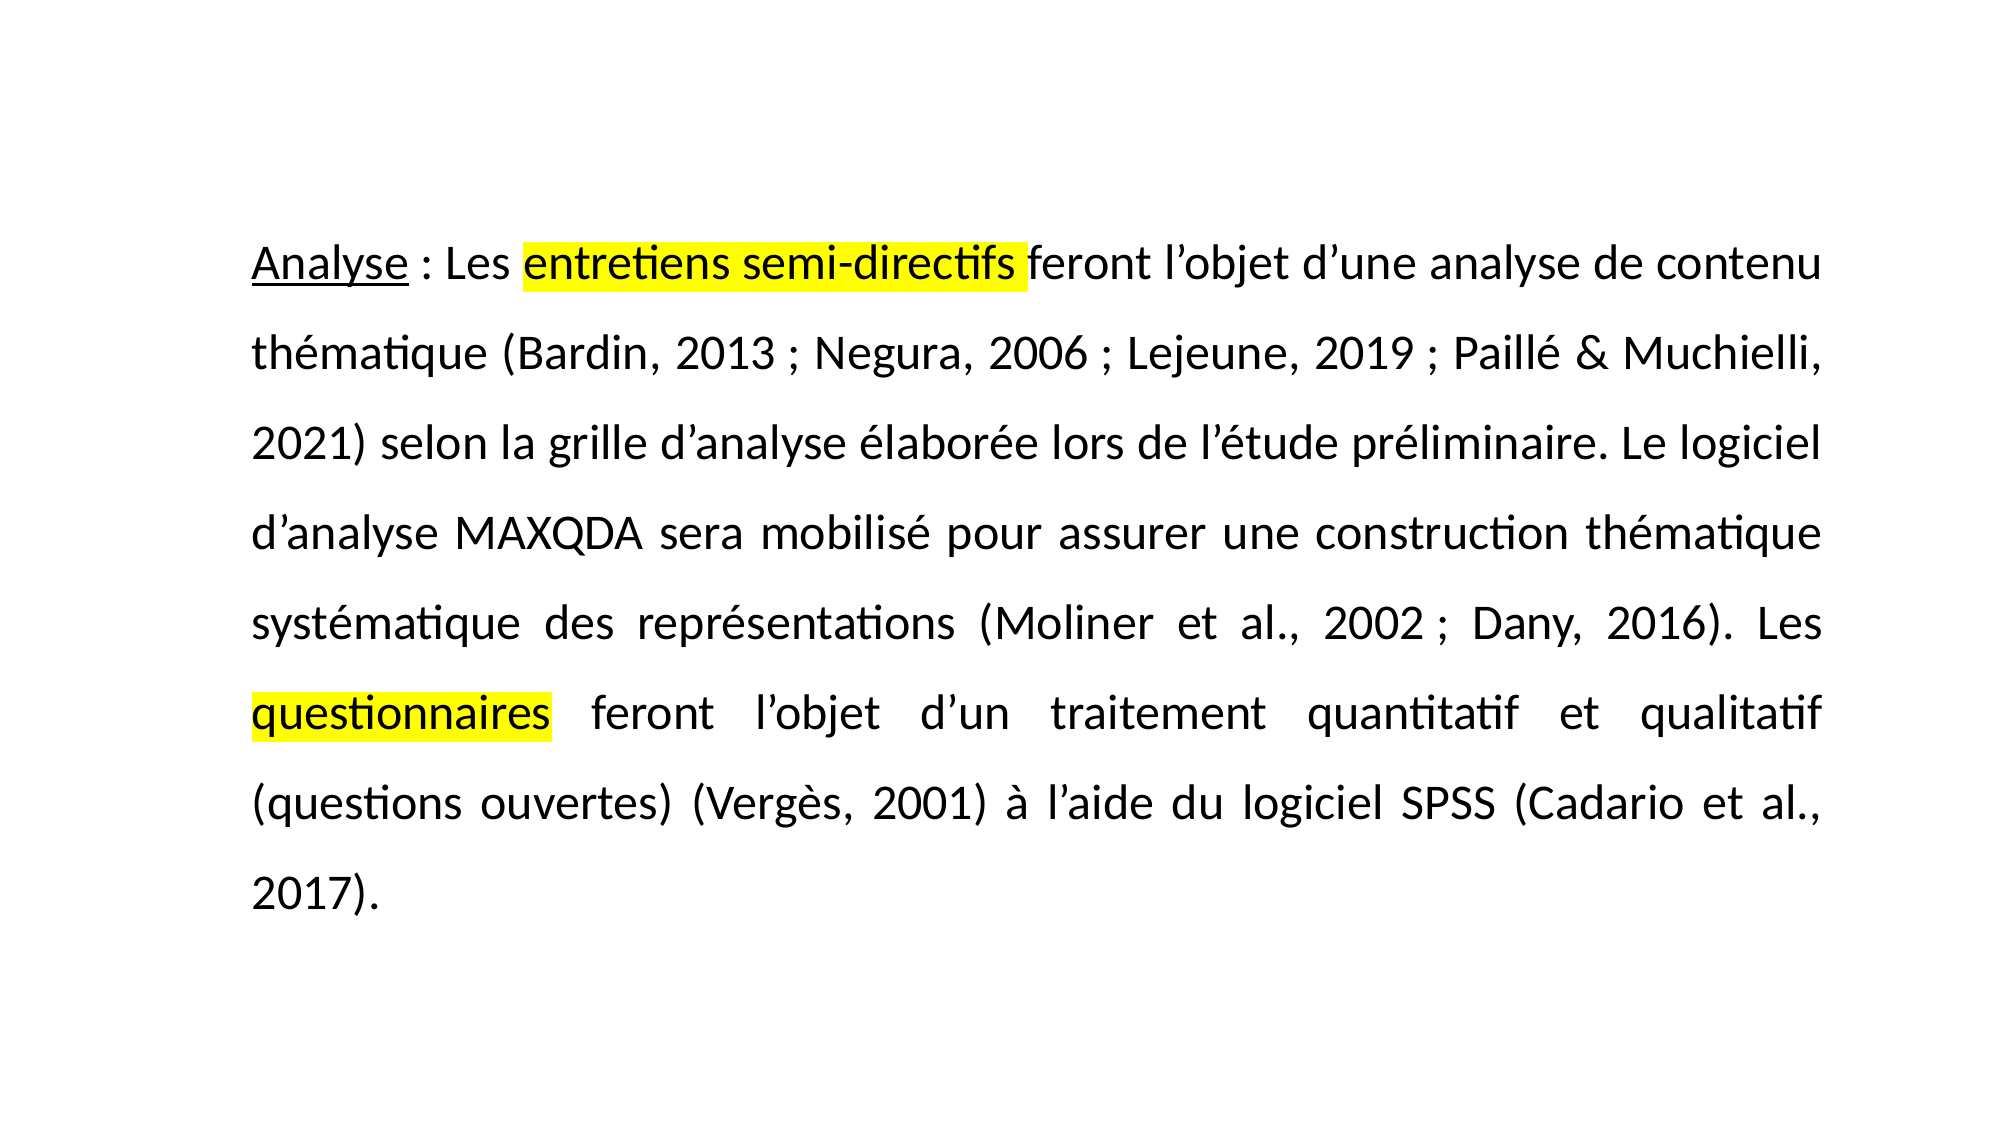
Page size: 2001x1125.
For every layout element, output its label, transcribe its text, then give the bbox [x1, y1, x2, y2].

text_box Analyse : Les entretiens semi-directifs feront l’objet d’une analyse de contenu thématique (Bardin, 2013 ; Negura, 2006 ; Lejeune, 2019 ; Paillé & Muchielli, 2021) selon la grille d’analyse élaborée lors de l’étude préliminaire. Le logiciel d’analyse MAXQDA sera mobilisé pour assurer une construction thématique systématique des représentations (Moliner et al., 2002 ; Dany, 2016). Les questionnaires feront l’objet d’un traitement quantitatif et qualitatif (questions ouvertes) (Vergès, 2001) à l’aide du logiciel SPSS (Cadario et al., 2017). [162, 192, 1838, 1003]
